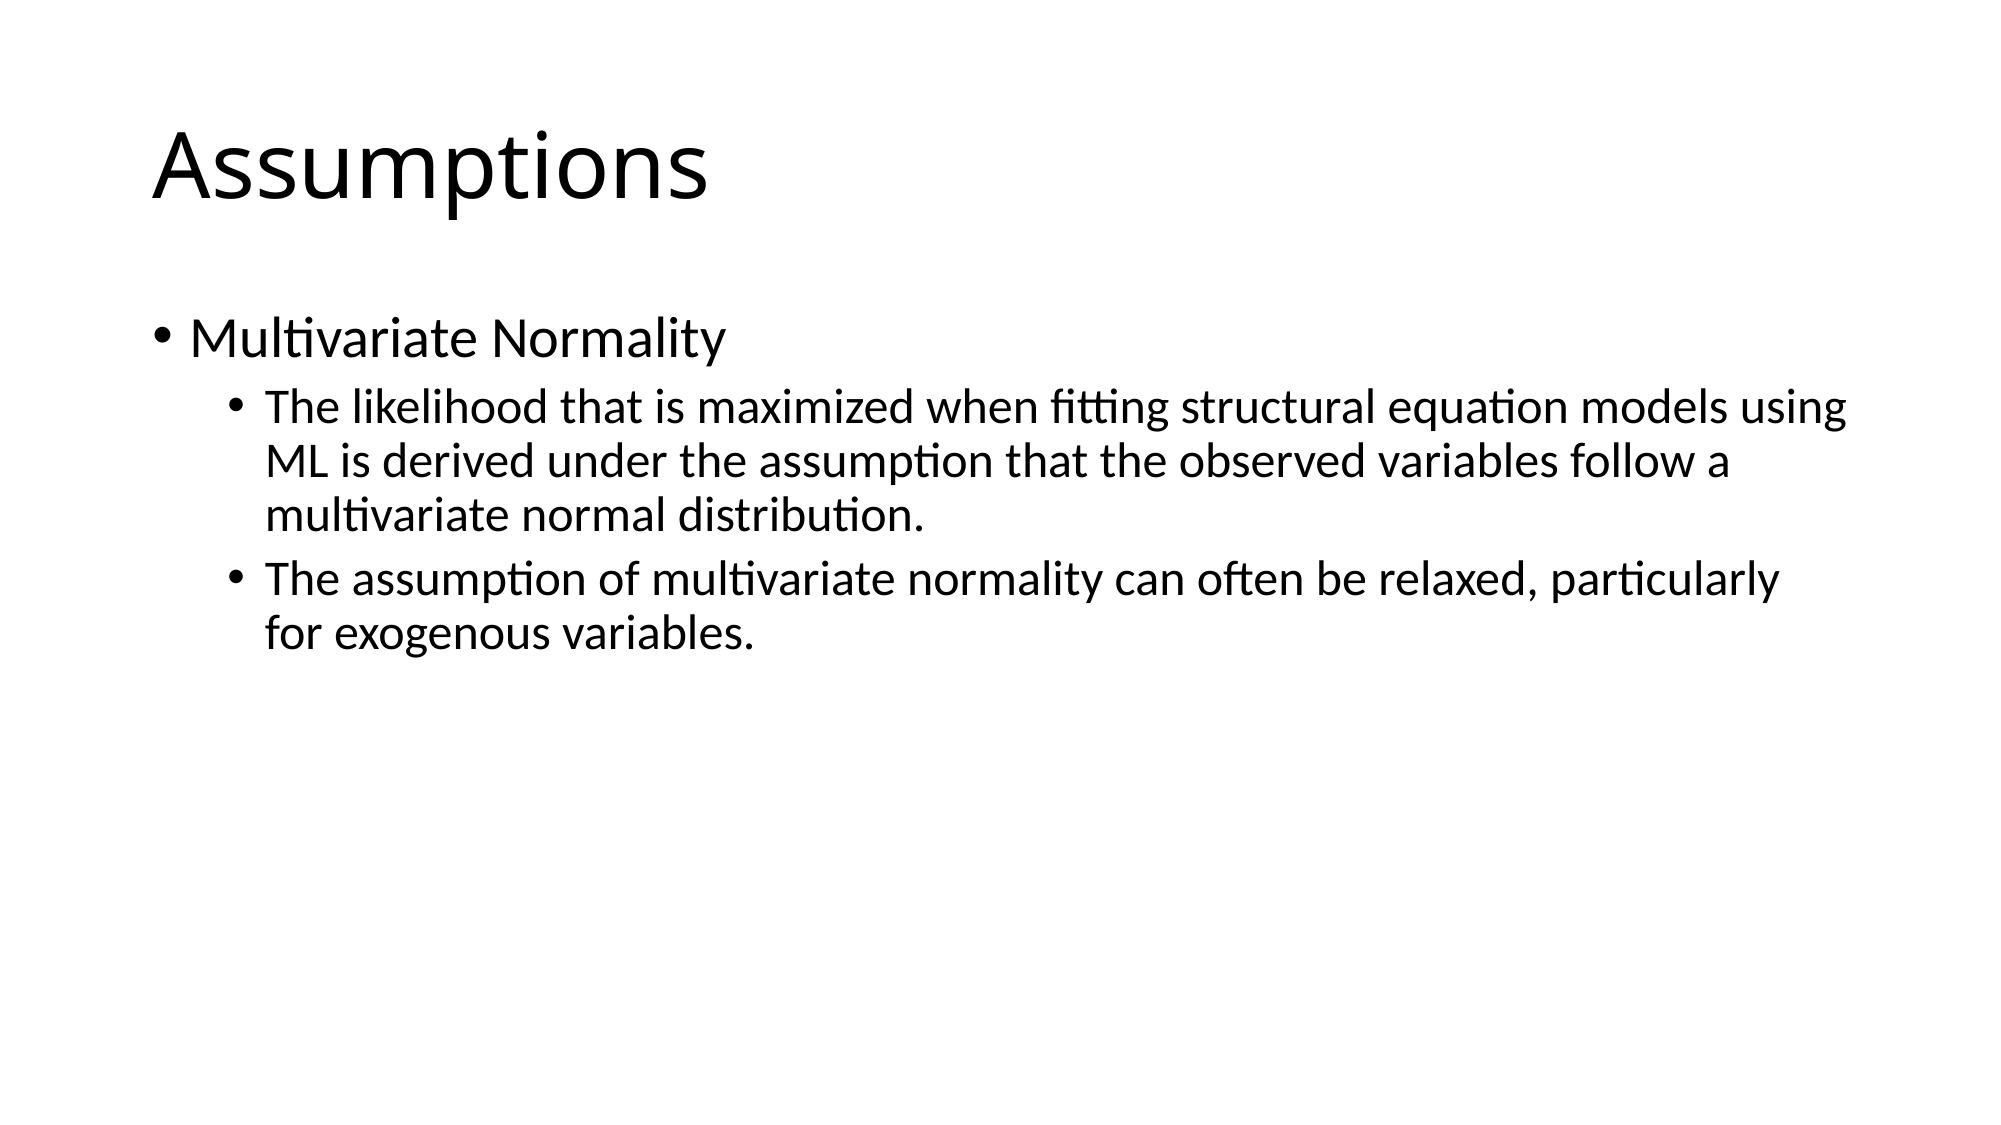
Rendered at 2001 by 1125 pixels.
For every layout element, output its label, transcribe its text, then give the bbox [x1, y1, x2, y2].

list Multivariate Normality The likelihood that is maximized when fitting structural equation models using ML is derived under the assumption that the observed variables follow a multivariate normal distribution. The assumption of multivariate normality can often be relaxed, particularly for exogenous variables. [137, 299, 1863, 1014]
title Assumptions [137, 59, 1863, 278]
